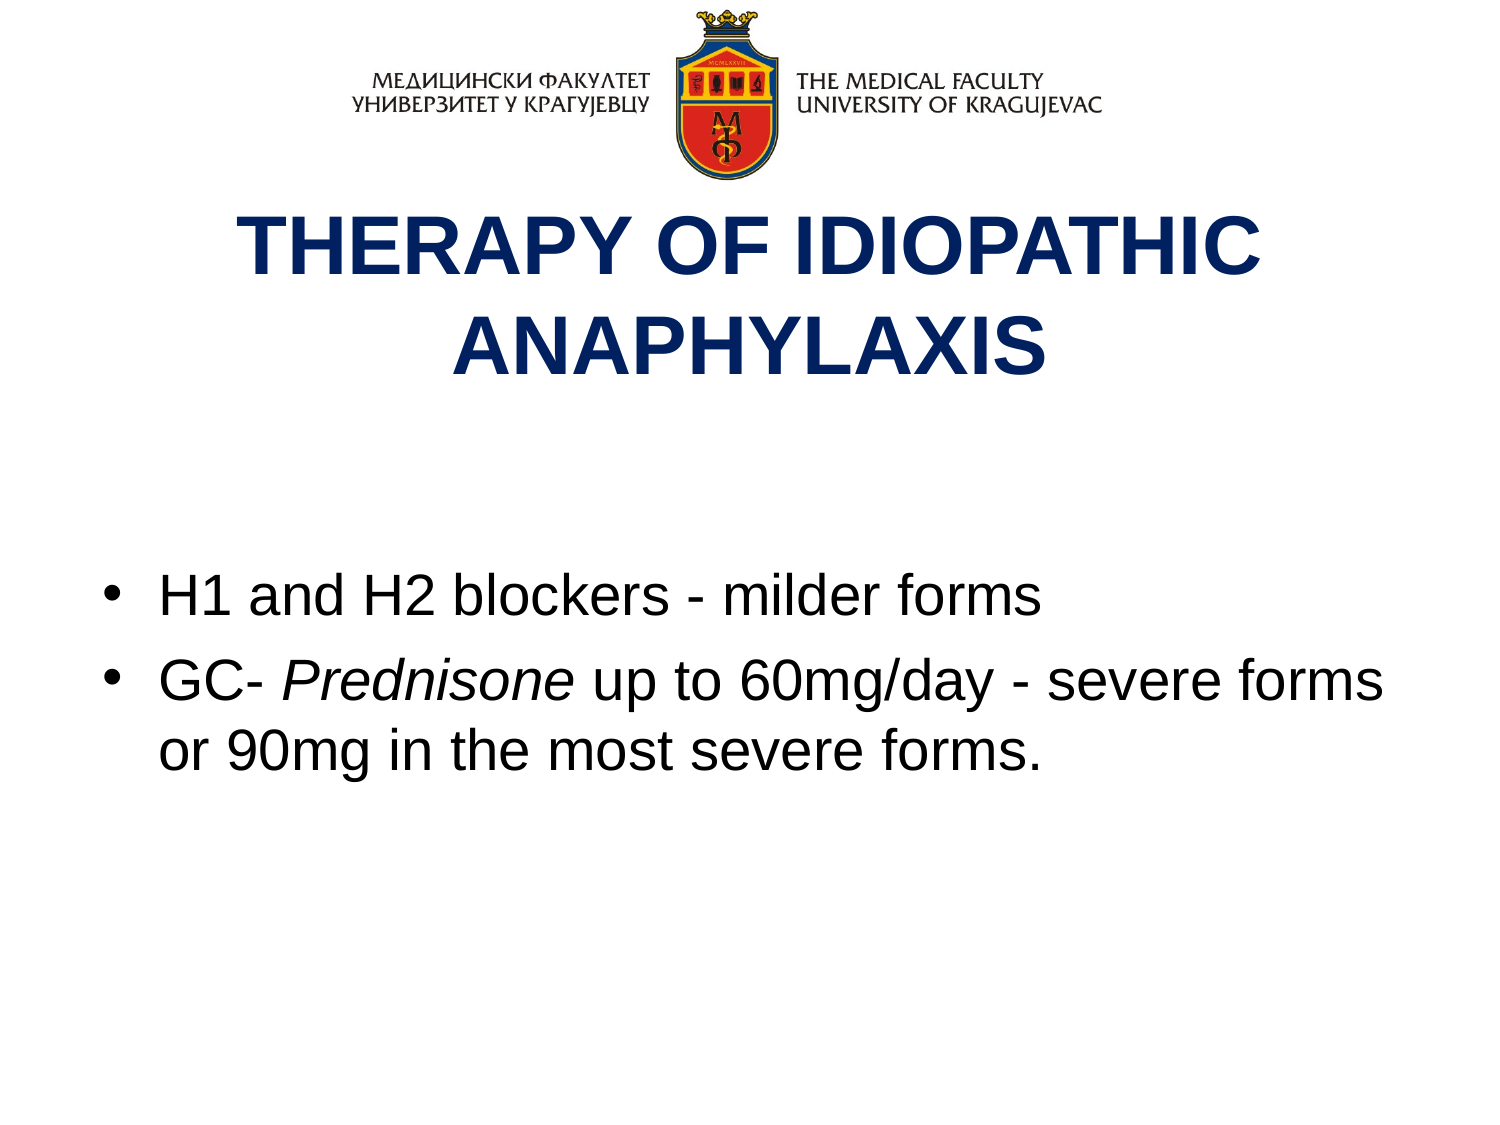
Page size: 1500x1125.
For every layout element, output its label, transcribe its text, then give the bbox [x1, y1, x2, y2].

text_box THERAPY OF IDIOPATHIC ANAPHYLAXIS [74, 224, 1425, 413]
picture [328, 0, 1125, 191]
text_box H1 and H2 blockers - milder forms GC- Prednisone up to 60mg/day - severe forms or 90mg in the most severe forms. [87, 549, 1425, 1093]
